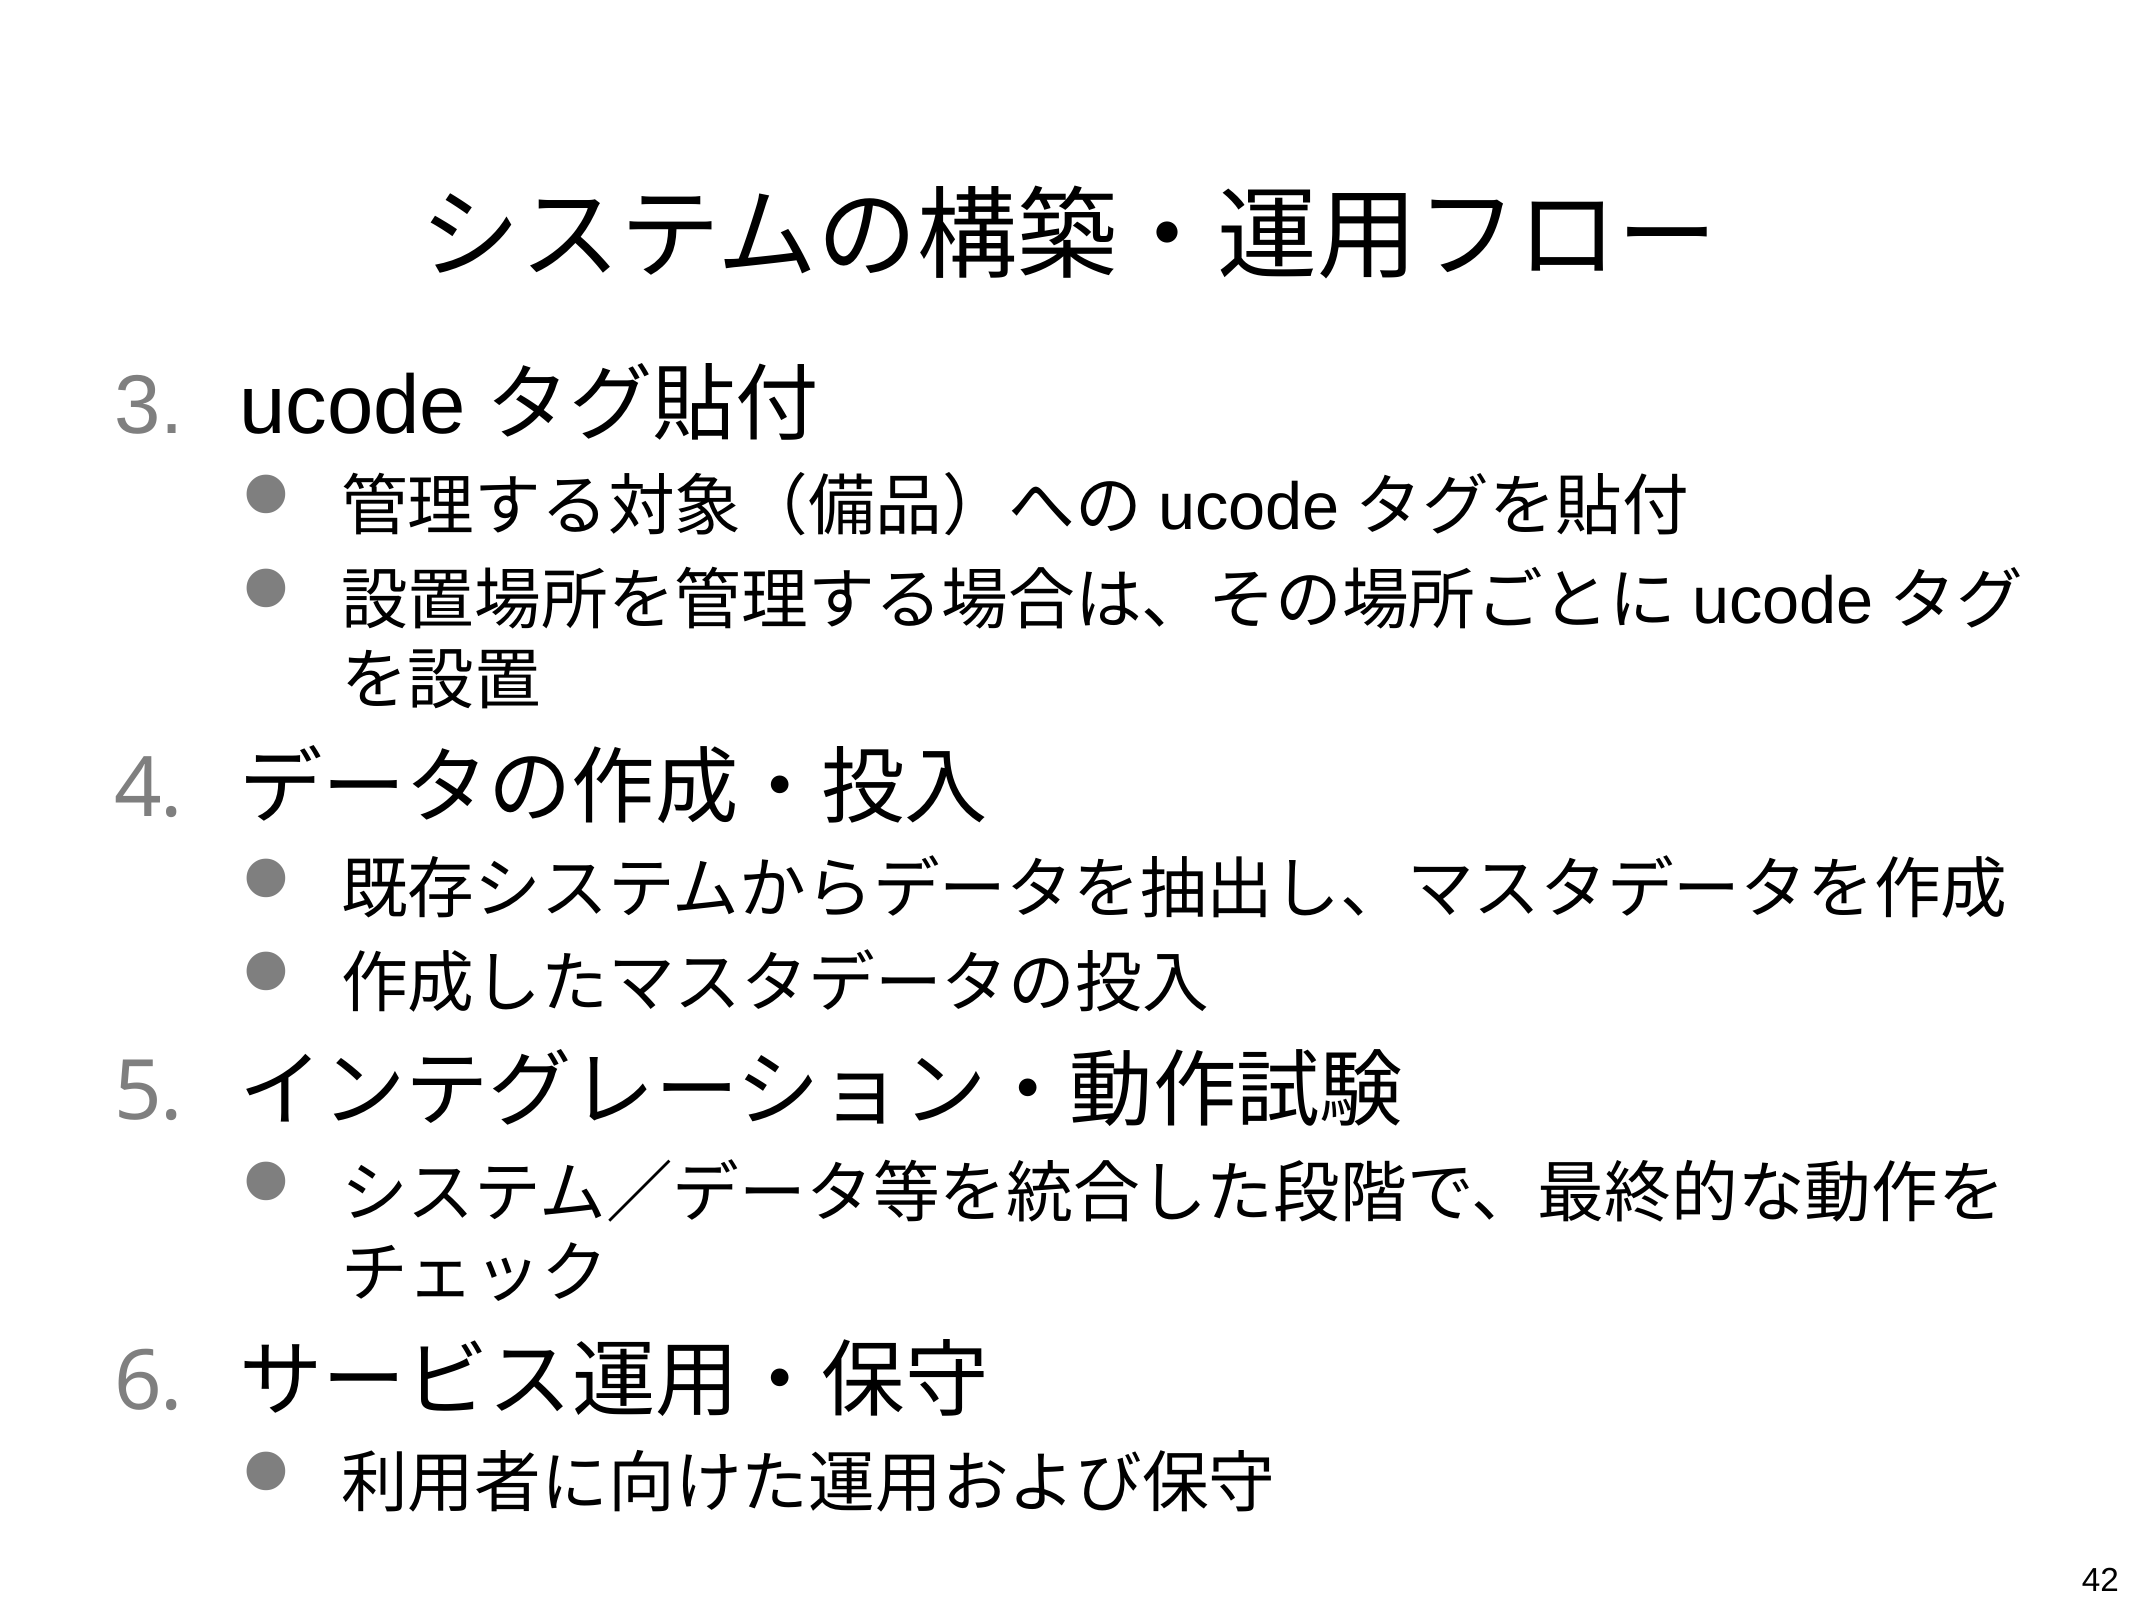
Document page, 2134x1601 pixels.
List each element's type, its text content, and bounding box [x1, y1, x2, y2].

slide_number 42 [1635, 1549, 2134, 1601]
list ucodeタグ貼付 管理する対象（備品）へのucodeタグを貼付 設置場所を管理する場合は、その場所ごとにucodeタグを設置 データの作成・投入 既存システムからデータを抽出し、マスタデータを作成 作成したマスタデータの投入 インテグレーション・動作試験 システム／データ等を統合した段階で、最終的な動作をチェック サービス運用・保守 利用者に向けた運用および保守 [62, 351, 2075, 1518]
title システムの構築・運用フロー [62, 107, 2075, 351]
